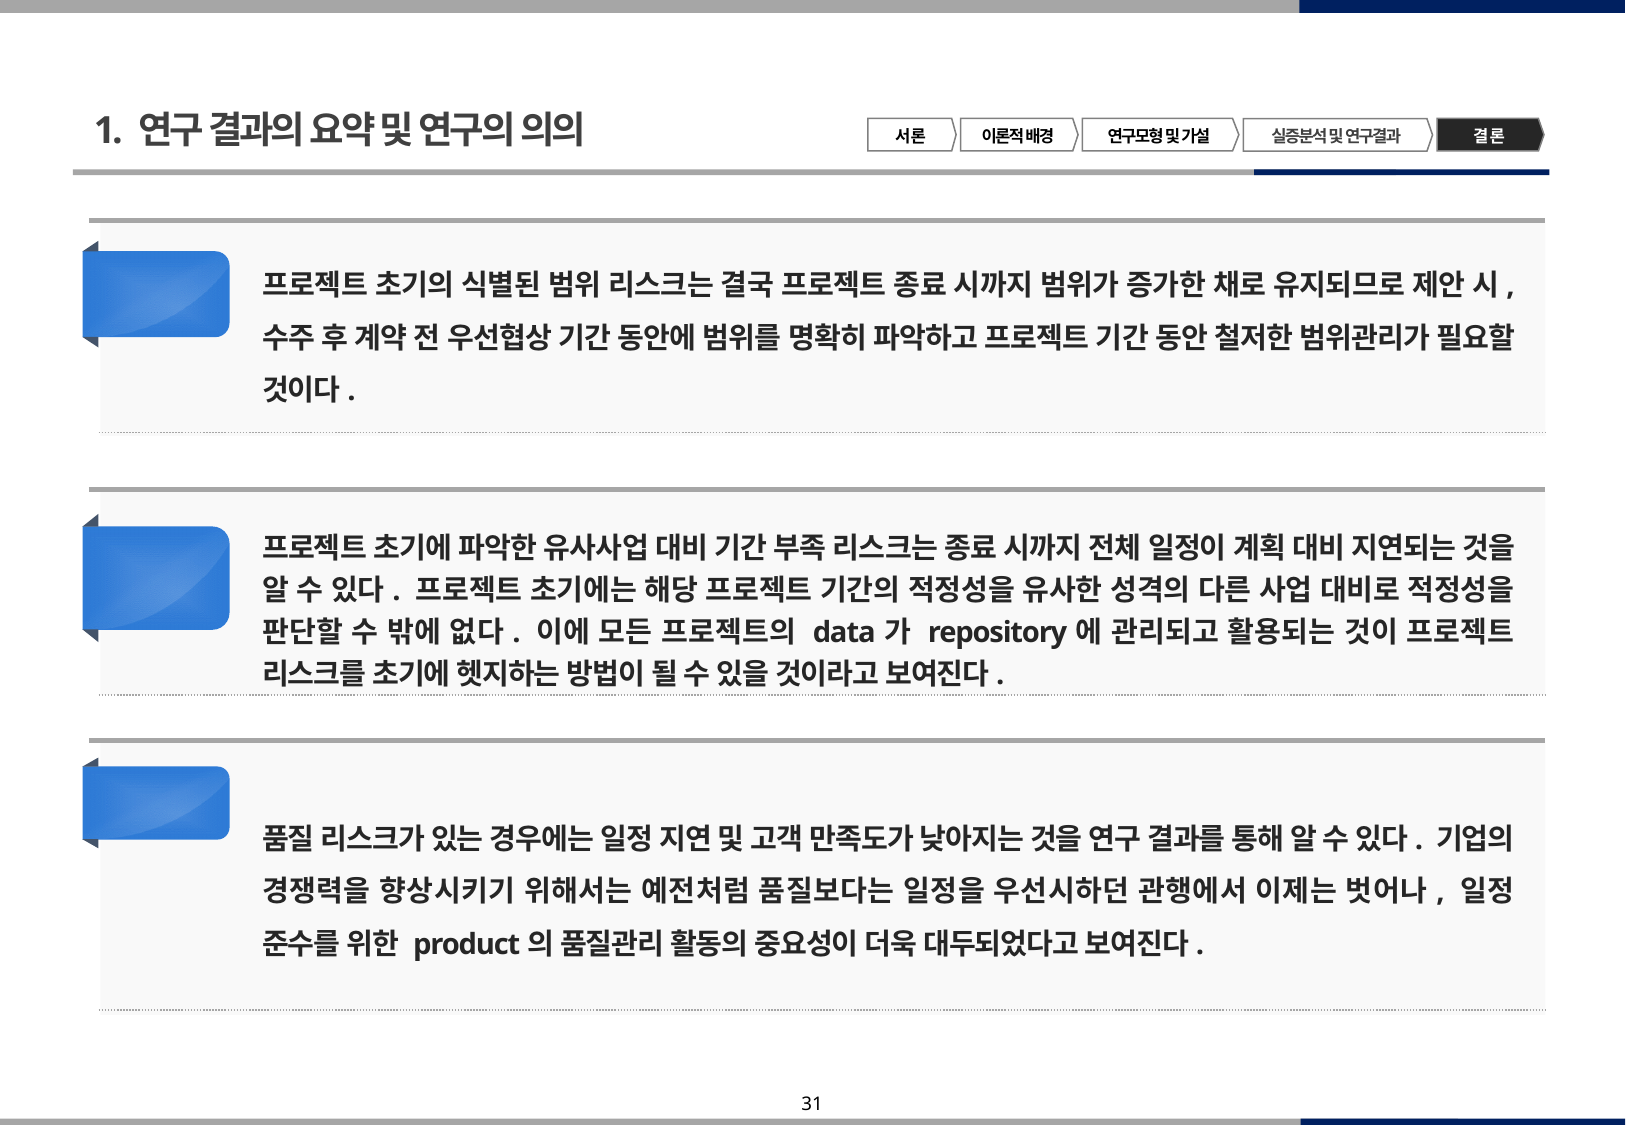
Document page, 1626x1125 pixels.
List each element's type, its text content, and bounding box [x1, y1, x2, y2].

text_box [82, 733, 1546, 1015]
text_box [82, 480, 1546, 696]
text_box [82, 213, 1546, 436]
text_box 1. 연구 결과의 요약 및 연구의 의의 [78, 98, 1544, 159]
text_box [867, 118, 1544, 152]
